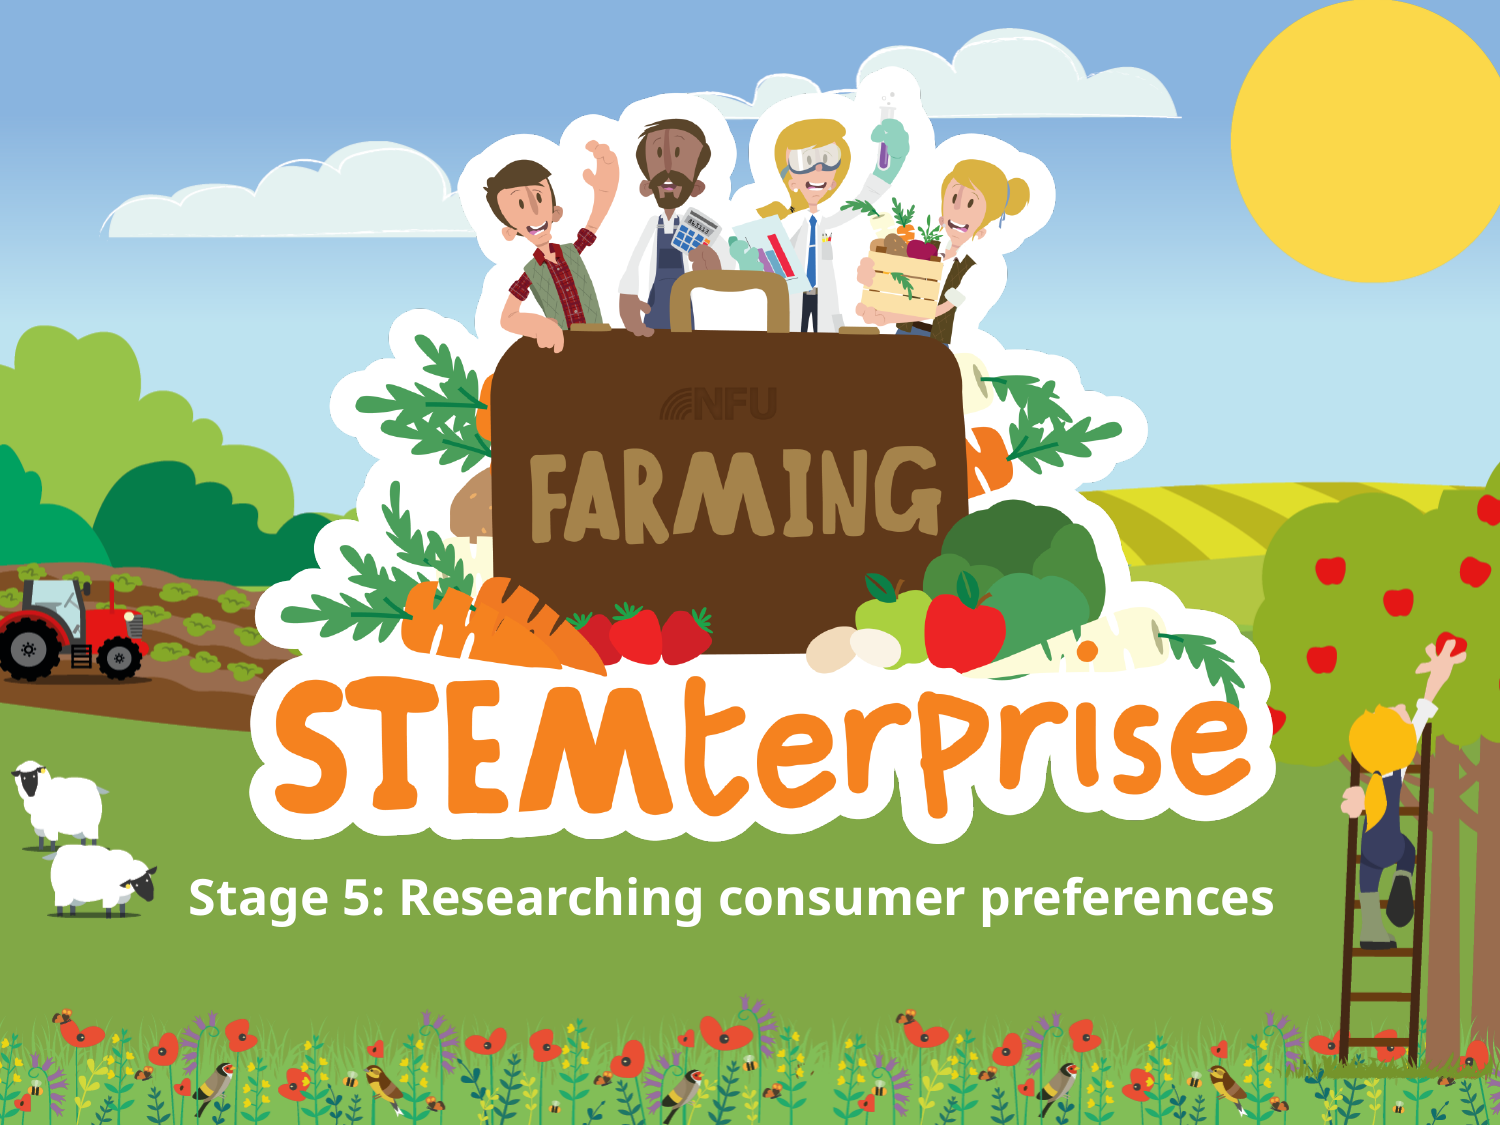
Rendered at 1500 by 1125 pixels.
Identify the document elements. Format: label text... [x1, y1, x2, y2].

subtitle Stage 5: Researching consumer preferences [0, 857, 1483, 1125]
picture [0, 0, 1500, 1125]
